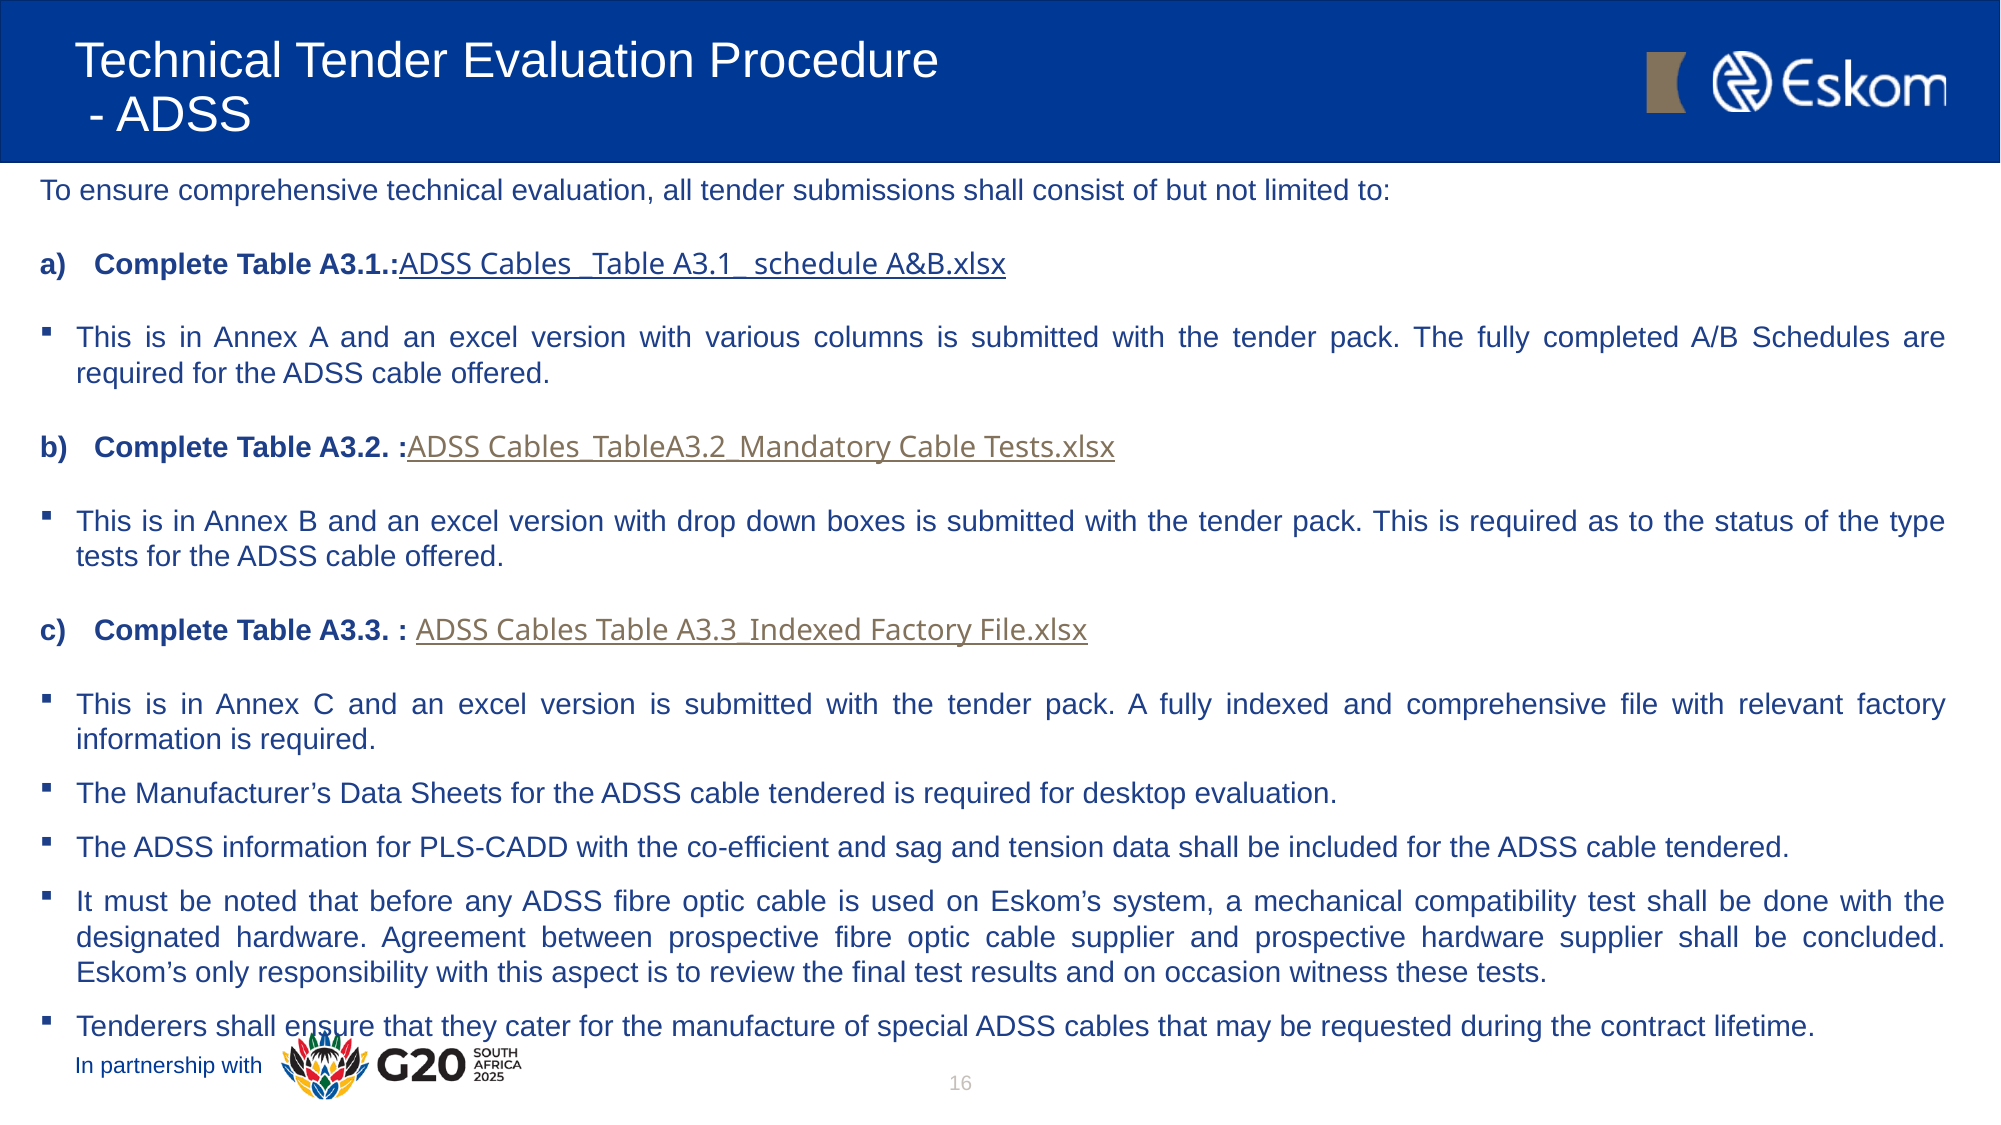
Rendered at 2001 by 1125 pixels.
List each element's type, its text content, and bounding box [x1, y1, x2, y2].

picture [481, 1068, 526, 1100]
slide_number 16 [858, 1068, 1063, 1103]
title Technical Tender Evaluation Procedure - ADSS [59, 33, 1620, 143]
list To ensure comprehensive technical evaluation, all tender submissions shall consist of but not limited to: Complete Table A3.1.:ADSS Cables _Table A3.1_ schedule A&B.xlsx This is in Annex A and an excel version with various columns is submitted with the tender pack. The fully completed A/B Schedules are required for the ADSS cable offered. Complete Table A3.2. :ADSS Cables_TableA3.2_Mandatory Cable Tests.xlsx This is in Annex B and an excel version with drop down boxes is submitted with the tender pack. This is required as to the status of the type tests for the ADSS cable offered. Complete Table A3.3. : ADSS Cables Table A3.3_Indexed Factory File.xlsx This is in Annex C and an excel version is submitted with the tender pack. A fully indexed and comprehensive file with relevant factory information is required. The Manufacturer’s Data Sheets for the ADSS cable tendered is required for desktop evaluation. The ADSS information for PLS-CADD with the co-efficient and sag and tension data shall be included for the ADSS cable tendered. It must be noted that before any ADSS fibre optic cable is used on Eskom’s system, a mechanical compatibility test shall be done with the designated hardware. Agreement between prospective fibre optic cable supplier and prospective hardware supplier shall be concluded. Eskom’s only responsibility with this aspect is to review the final test results and on occasion witness these tests. Tenderers shall ensure that they cater for the manufacture of special ADSS cables that may be requested during the contract lifetime. [24, 162, 1963, 1068]
slide_number [99, 1068, 481, 1103]
